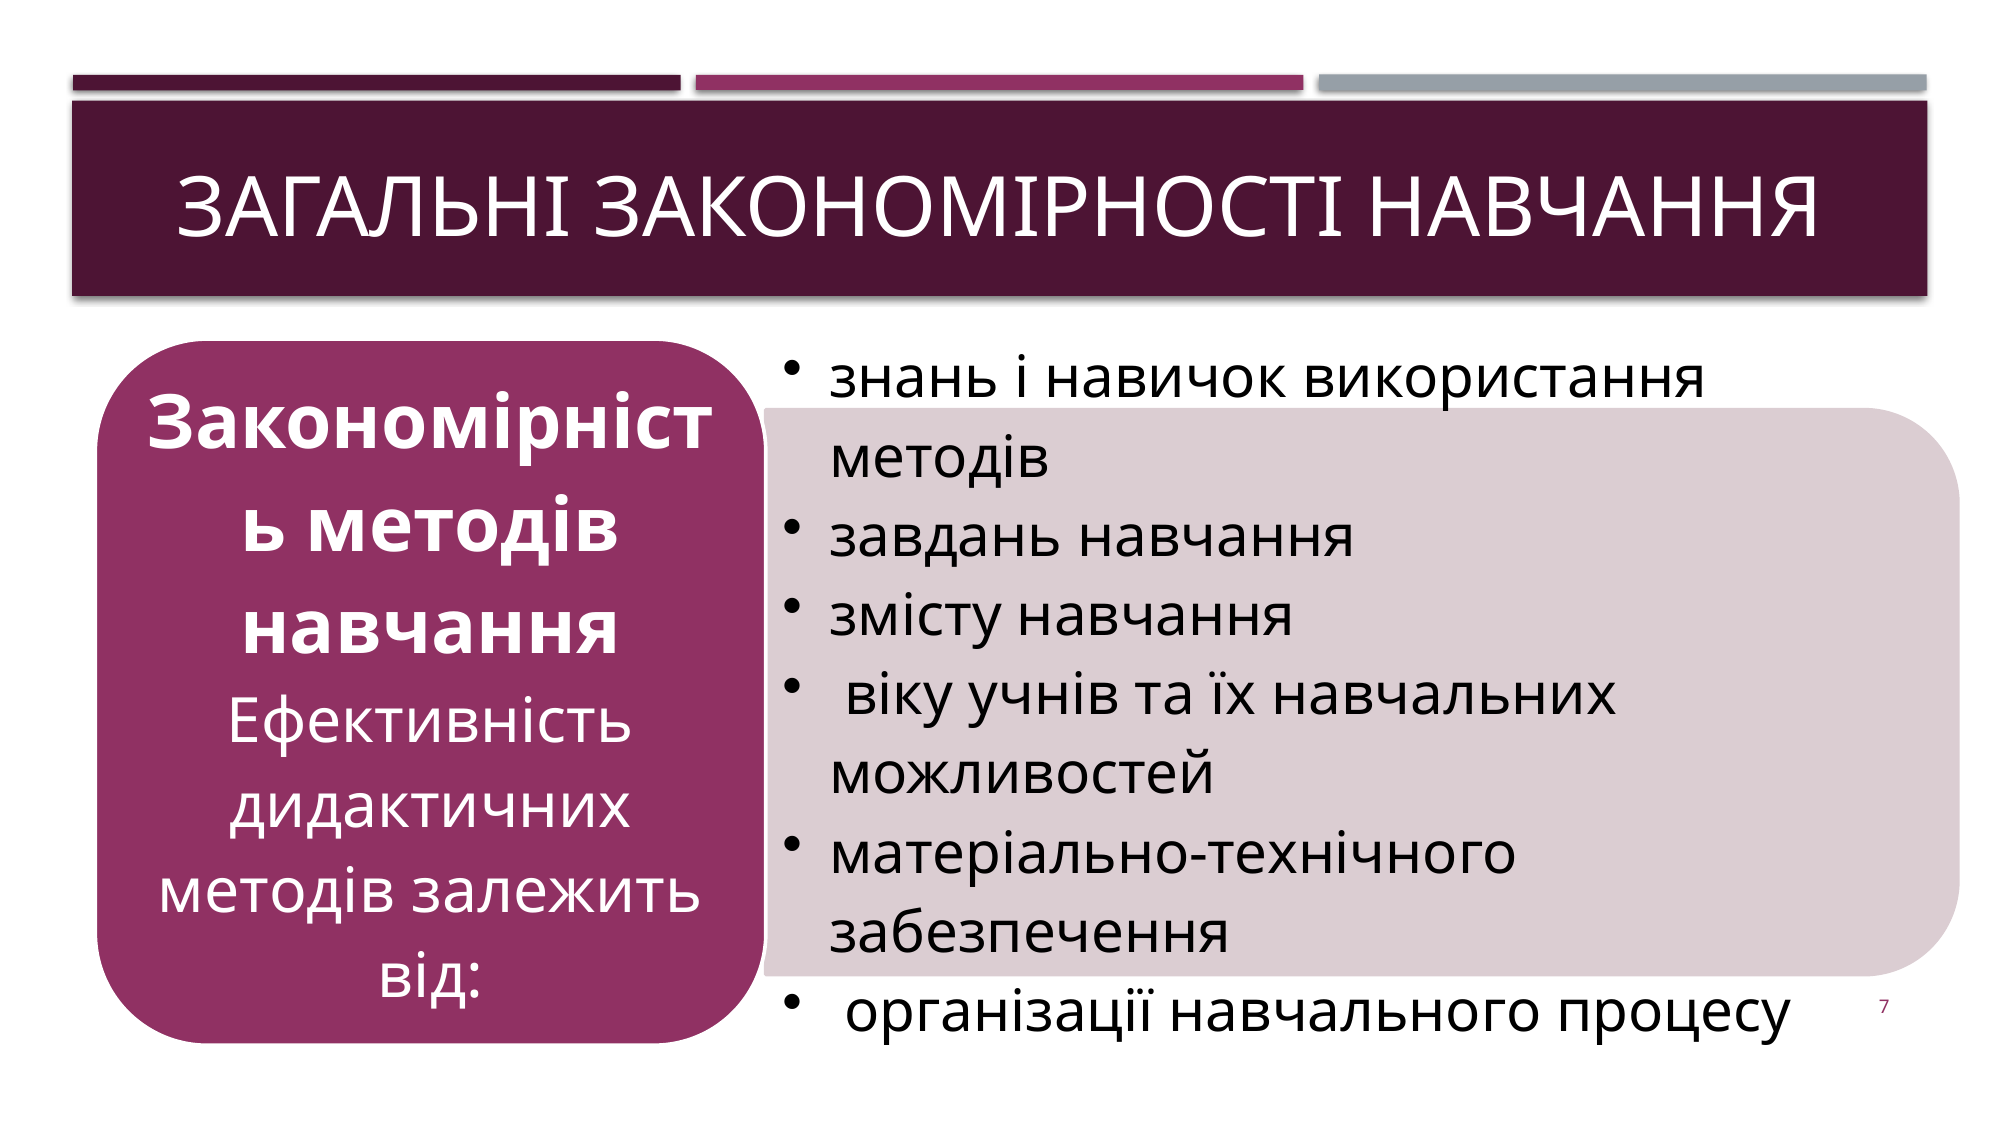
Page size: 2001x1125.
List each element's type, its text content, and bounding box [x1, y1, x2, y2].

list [94, 338, 1959, 1046]
title Загальні закономірності навчання [95, 94, 1905, 262]
